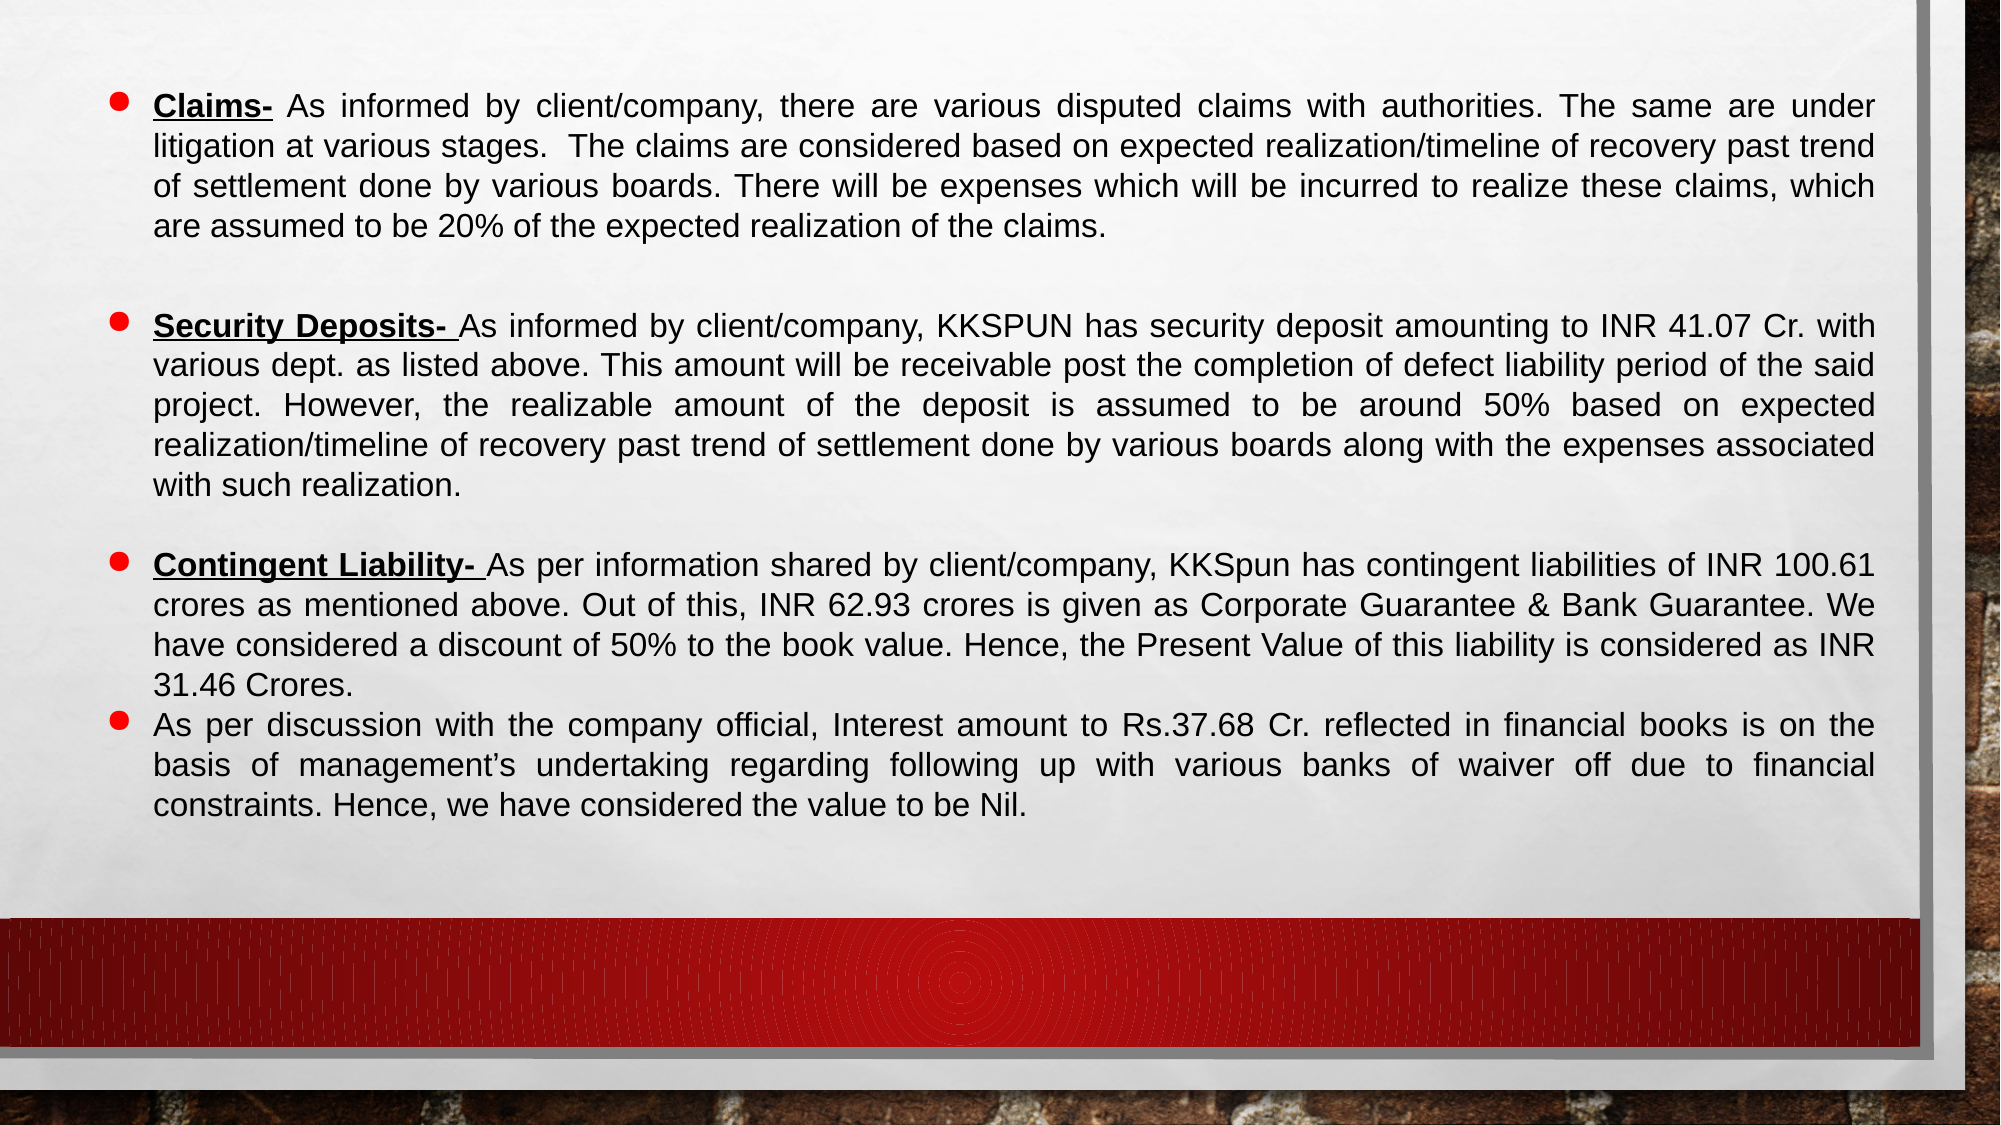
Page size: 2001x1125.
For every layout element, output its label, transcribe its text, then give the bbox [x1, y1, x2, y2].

text_box Claims- As informed by client/company, there are various disputed claims with authorities. The same are under litigation at various stages. The claims are considered based on expected realization/timeline of recovery past trend of settlement done by various boards. There will be expenses which will be incurred to realize these claims, which are assumed to be 20% of the expected realization of the claims. Security Deposits- As informed by client/company, KKSPUN has security deposit amounting to INR 41.07 Cr. with various dept. as listed above. This amount will be receivable post the completion of defect liability period of the said project. However, the realizable amount of the deposit is assumed to be around 50% based on expected realization/timeline of recovery past trend of settlement done by various boards along with the expenses associated with such realization. Contingent Liability- As per information shared by client/company, KKSpun has contingent liabilities of INR 100.61 crores as mentioned above. Out of this, INR 62.93 crores is given as Corporate Guarantee & Bank Guarantee. We have considered a discount of 50% to the book value. Hence, the Present Value of this liability is considered as INR 31.46 Crores. As per discussion with the company official, Interest amount to Rs.37.68 Cr. reflected in financial books is on the basis of management’s undertaking regarding following up with various banks of waiver off due to financial constraints. Hence, we have considered the value to be Nil. [91, 76, 1894, 921]
picture [0, 0, 2000, 1125]
